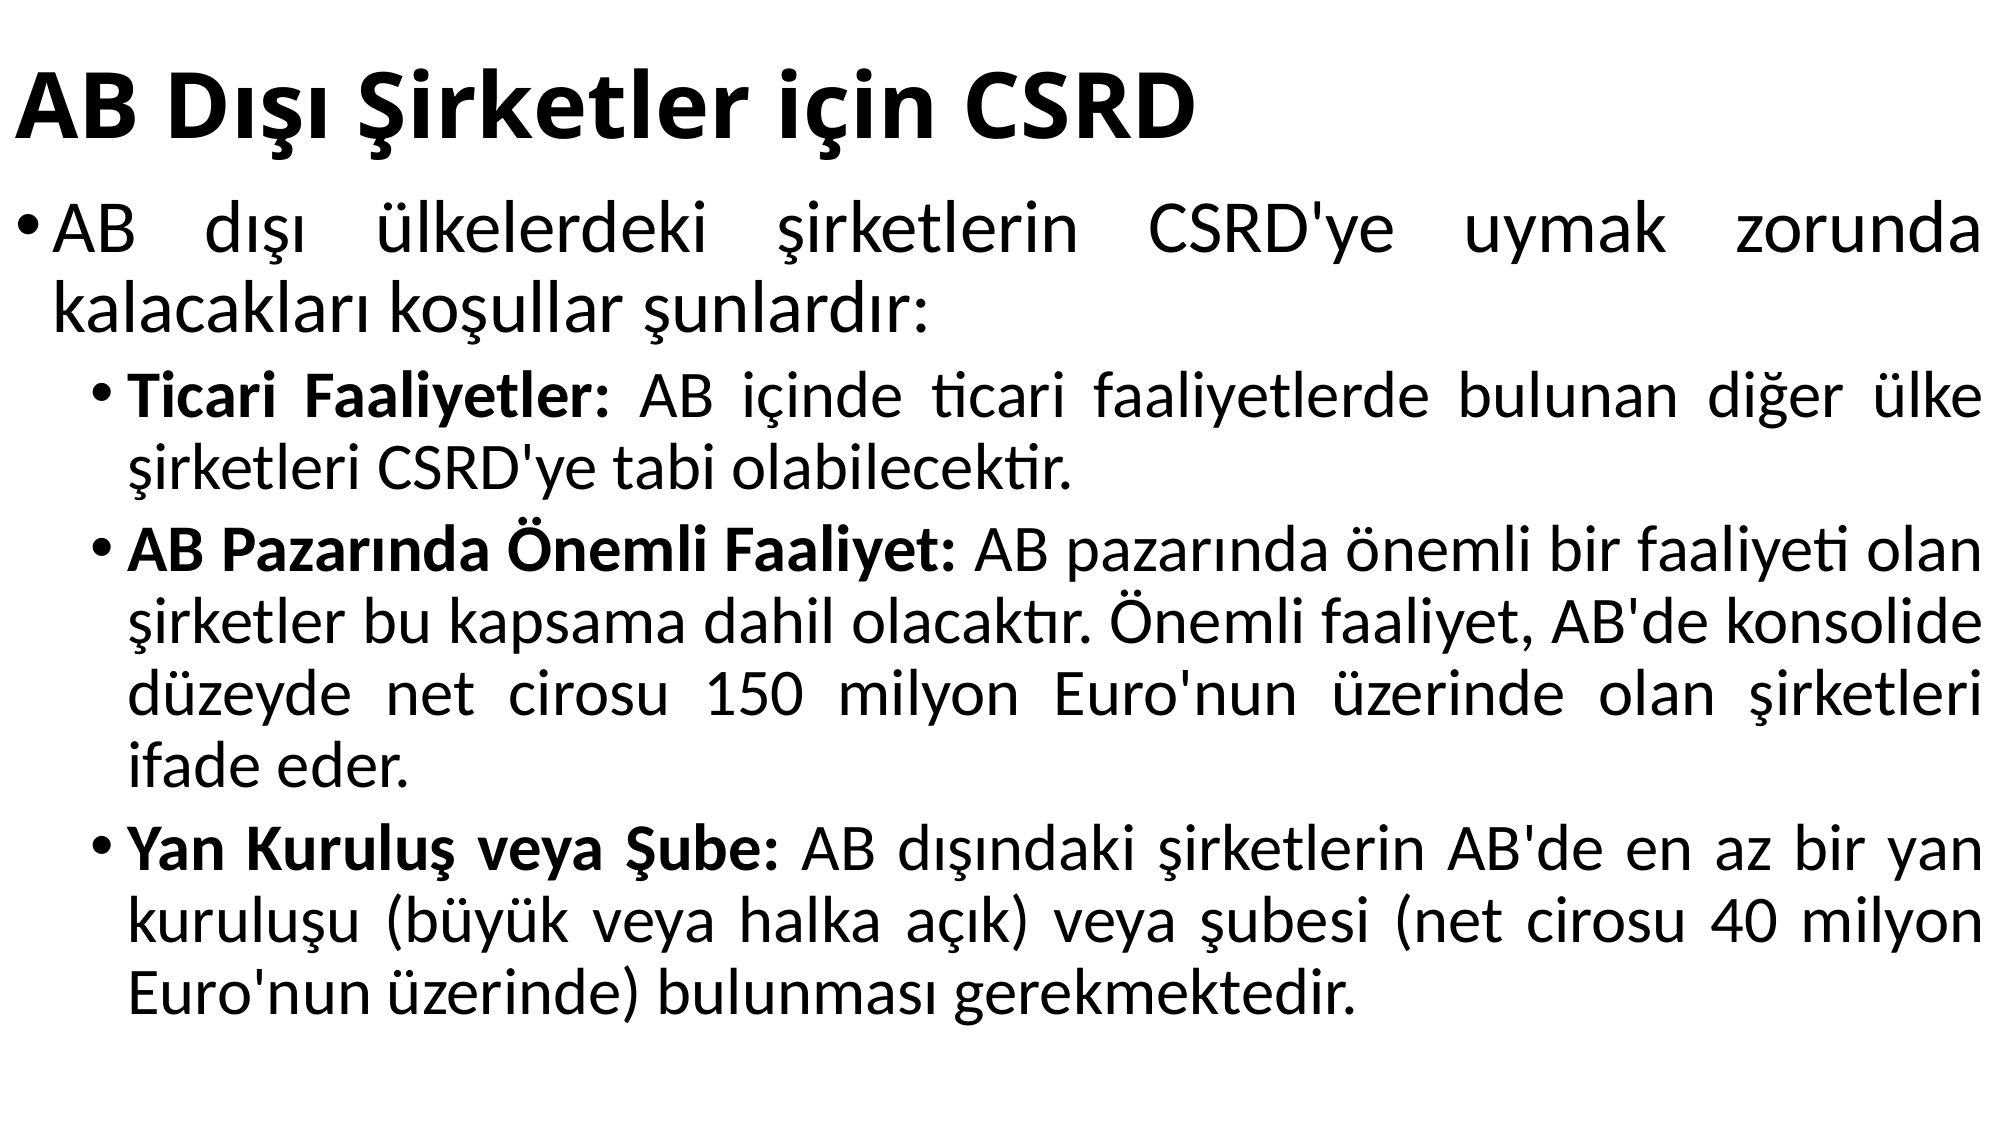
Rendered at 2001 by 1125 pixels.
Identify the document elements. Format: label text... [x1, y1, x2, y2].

list AB dışı ülkelerdeki şirketlerin CSRD'ye uymak zorunda kalacakları koşullar şunlardır: Ticari Faaliyetler: AB içinde ticari faaliyetlerde bulunan diğer ülke şirketleri CSRD'ye tabi olabilecektir. AB Pazarında Önemli Faaliyet: AB pazarında önemli bir faaliyeti olan şirketler bu kapsama dahil olacaktır. Önemli faaliyet, AB'de konsolide düzeyde net cirosu 150 milyon Euro'nun üzerinde olan şirketleri ifade eder. Yan Kuruluş veya Şube: AB dışındaki şirketlerin AB'de en az bir yan kuruluşu (büyük veya halka açık) veya şubesi (net cirosu 40 milyon Euro'nun üzerinde) bulunması gerekmektedir. [0, 179, 2000, 1125]
title AB Dışı Şirketler için CSRD [0, 0, 1725, 179]
